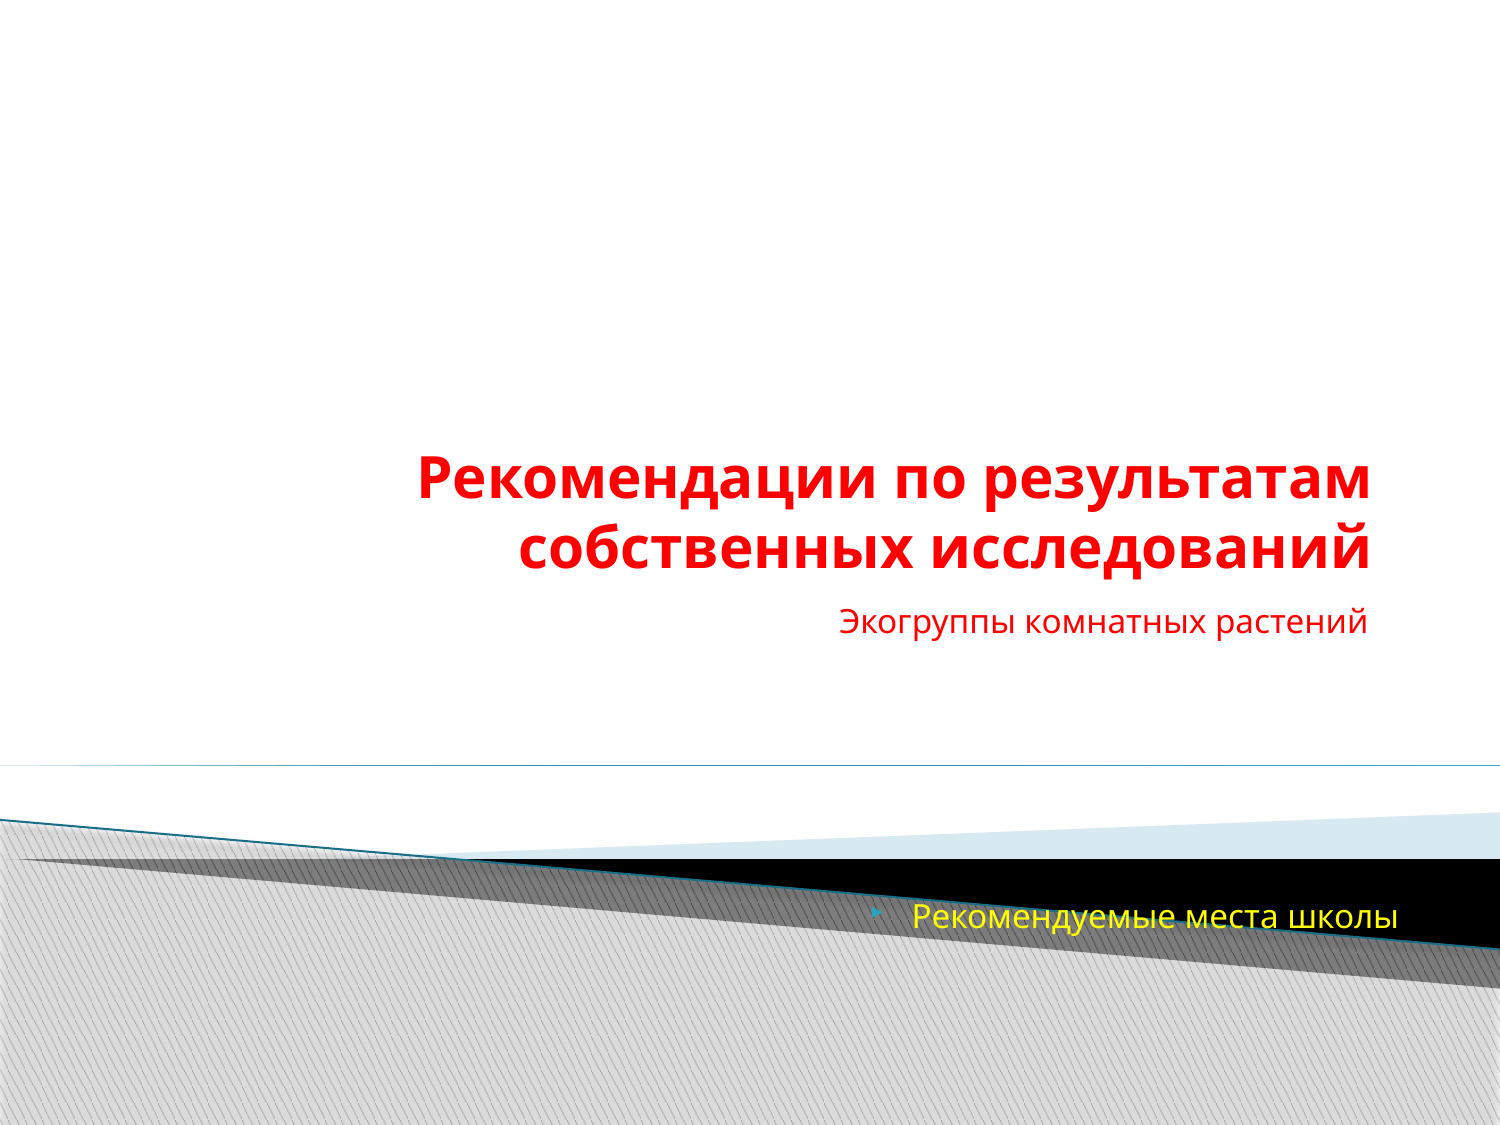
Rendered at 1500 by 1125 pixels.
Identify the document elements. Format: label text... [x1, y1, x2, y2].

list Рекомендуемые места школы [836, 887, 1500, 1013]
picture [5, 859, 836, 931]
title Рекомендации по результатам собственных исследований [112, 287, 1388, 588]
subtitle Экогруппы комнатных растений [112, 592, 1388, 790]
